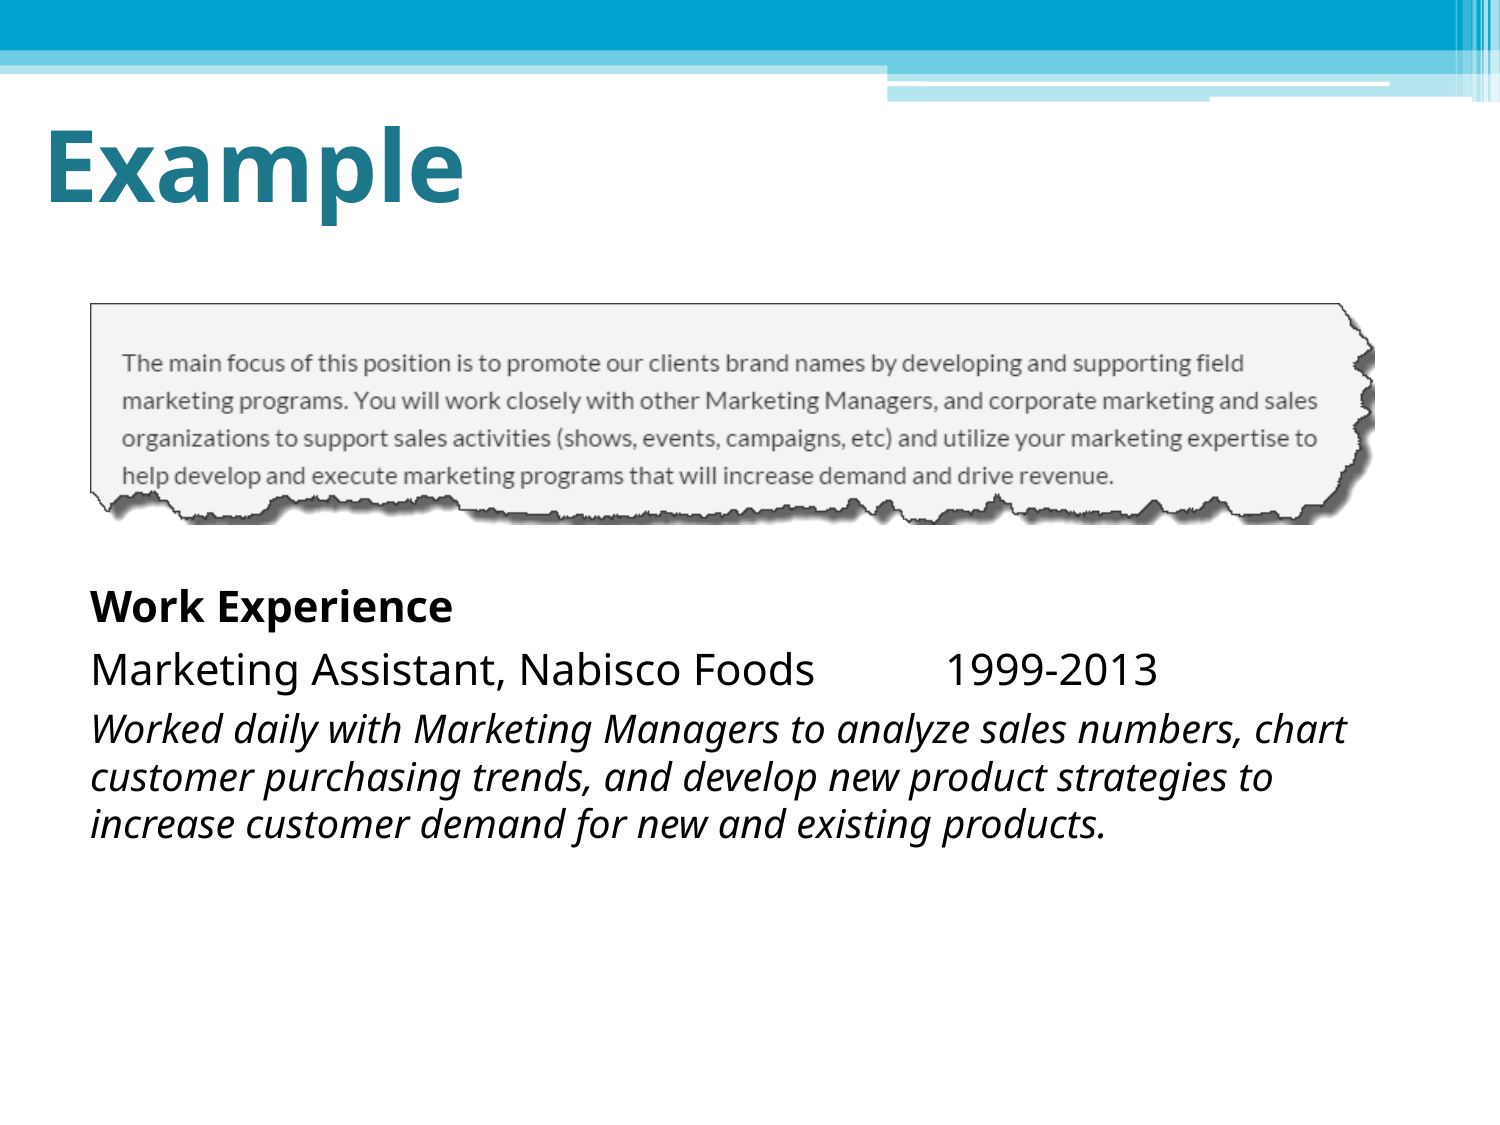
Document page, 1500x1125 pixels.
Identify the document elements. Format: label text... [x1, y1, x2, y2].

title Example [27, 87, 1378, 238]
list Work Experience Marketing Assistant, Nabisco Foods 1999-2013 Worked daily with Marketing Managers to analyze sales numbers, chart customer purchasing trends, and develop new product strategies to increase customer demand for new and existing products. [62, 571, 1413, 938]
picture [90, 303, 1376, 525]
